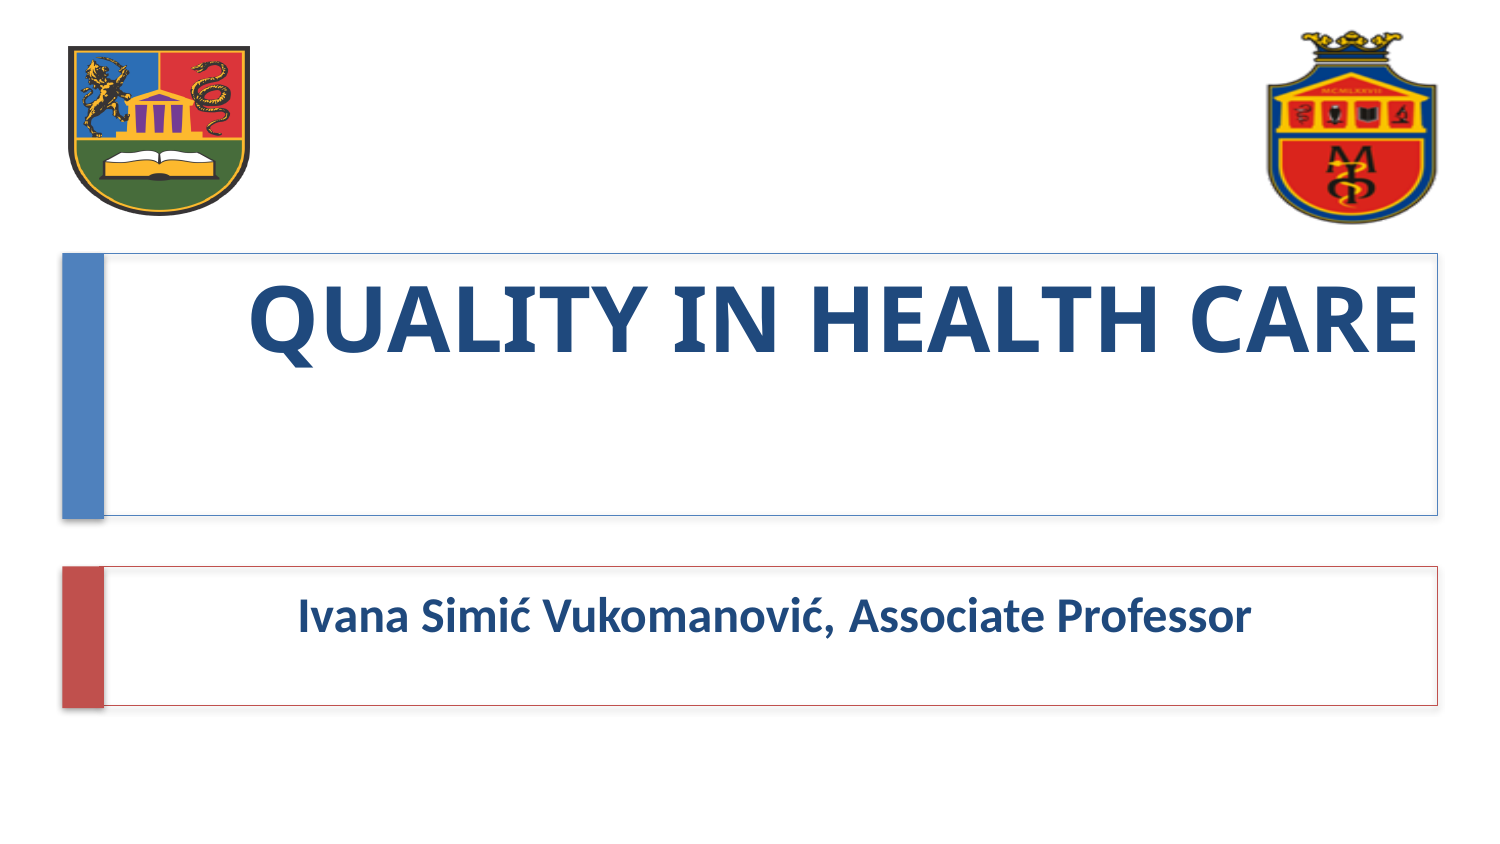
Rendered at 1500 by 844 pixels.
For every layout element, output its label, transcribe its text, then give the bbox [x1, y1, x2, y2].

picture [68, 46, 251, 216]
picture [1233, 18, 1463, 226]
text_box Ivana Simić Vukomanović, Associate Professor [112, 574, 1438, 780]
subtitle QUALITY IN HEALTH CARE [99, 252, 1438, 498]
